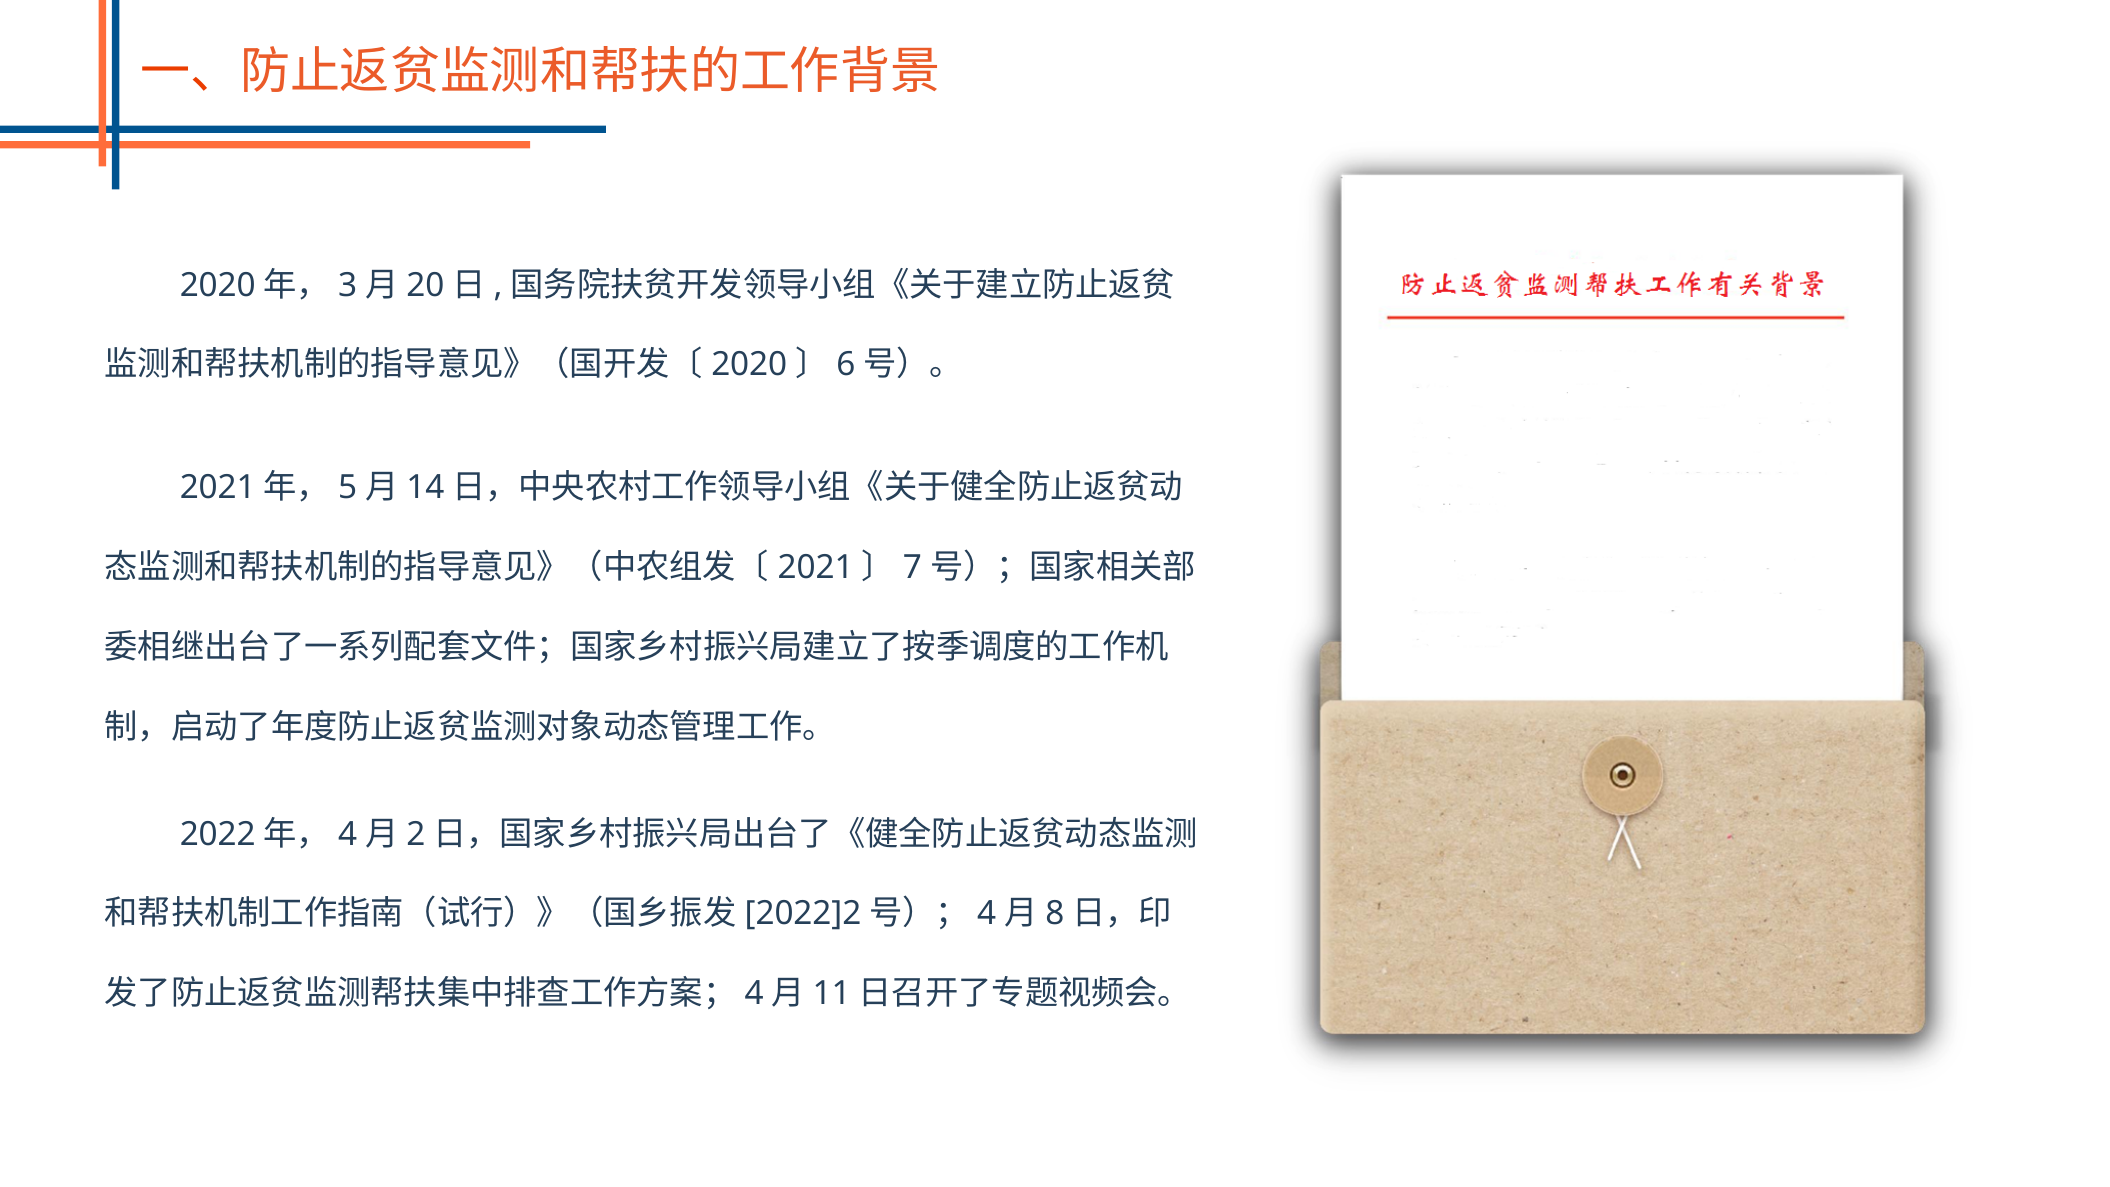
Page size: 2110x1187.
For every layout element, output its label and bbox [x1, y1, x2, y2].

picture [1178, 83, 2055, 1164]
text_box [0, 0, 1185, 190]
